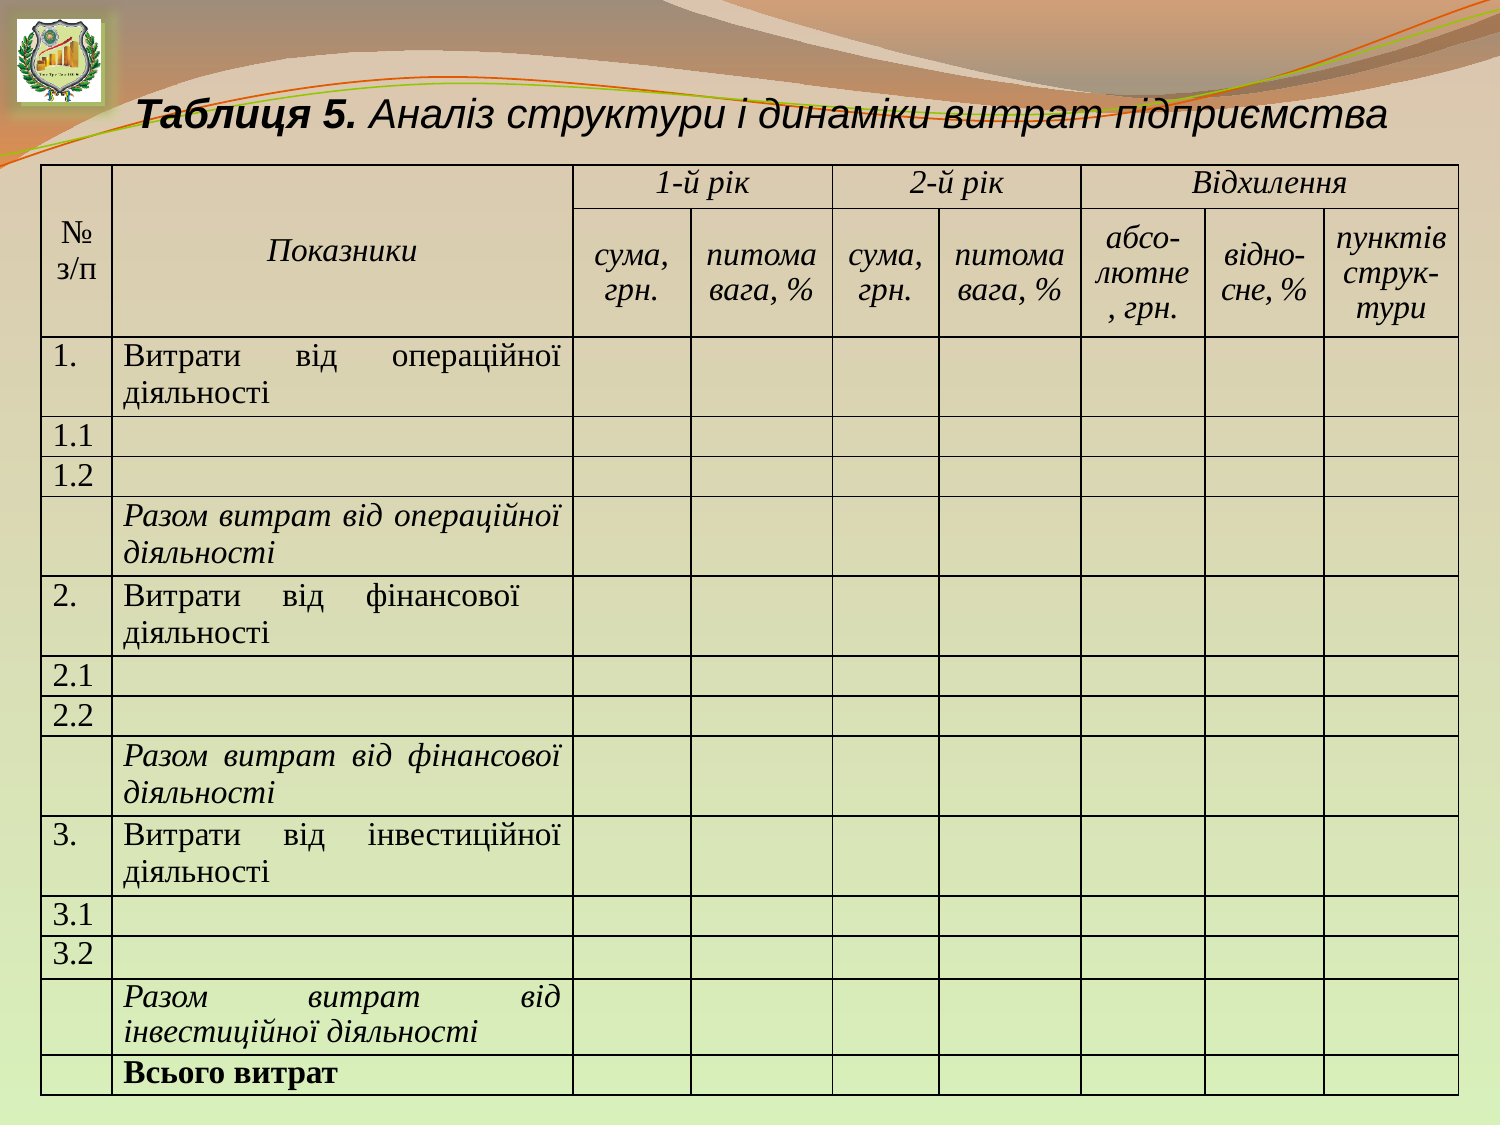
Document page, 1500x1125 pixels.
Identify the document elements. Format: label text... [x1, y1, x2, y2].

table_cell [833, 697, 938, 735]
table_cell [940, 897, 1080, 935]
table_header Показники [113, 166, 572, 336]
table_cell [1325, 577, 1458, 655]
table_header 1-й рік [574, 166, 832, 208]
table_cell [1325, 1056, 1458, 1094]
table_cell [833, 577, 938, 655]
table_cell [692, 657, 832, 695]
table_cell [940, 417, 1080, 456]
table_cell 2. [42, 577, 111, 655]
table_cell [1206, 338, 1323, 416]
table_cell [1325, 497, 1458, 575]
table_cell [940, 697, 1080, 735]
table_cell [833, 817, 938, 895]
table_cell [692, 737, 832, 815]
table_cell [833, 657, 938, 695]
table_cell [1206, 697, 1323, 735]
table_cell [1082, 657, 1204, 695]
table_cell [1325, 457, 1458, 496]
table_cell [574, 338, 690, 416]
table_cell [1206, 937, 1323, 978]
table_cell [113, 897, 572, 935]
table_cell [692, 1056, 832, 1094]
table_cell [833, 937, 938, 978]
table_cell [42, 1056, 111, 1094]
table_cell [42, 980, 111, 1054]
table_cell сума, грн. [833, 209, 938, 336]
table_cell Витрати від інвестиційної діяльності [113, 817, 572, 895]
table_cell Витрати від фінансової діяльності [113, 577, 572, 655]
table_cell [1082, 980, 1204, 1054]
table_cell [574, 937, 690, 978]
table_cell [574, 657, 690, 695]
table_cell [1082, 497, 1204, 575]
text_box Таблиця 5. Аналіз структури і динаміки витрат підприємства [100, 79, 1424, 137]
table_cell [1325, 980, 1458, 1054]
table_cell Разом витрат від операційної діяльності [113, 497, 572, 575]
table_cell Витрати від операційної діяльності [113, 338, 572, 416]
table_cell [1325, 897, 1458, 935]
table_cell [1325, 338, 1458, 416]
table_cell [574, 697, 690, 735]
table_cell [574, 1056, 690, 1094]
table_cell [833, 1056, 938, 1094]
table_cell [692, 980, 832, 1054]
table_header 2-й рік [833, 166, 1080, 208]
table_cell [113, 657, 572, 695]
table_cell [113, 937, 572, 978]
table_cell [574, 417, 690, 456]
table_cell [1082, 817, 1204, 895]
table_cell [692, 338, 832, 416]
table_header Відхилення [1082, 166, 1458, 208]
table_cell Разом витрат від фінансової діяльності [113, 737, 572, 815]
table_cell [833, 417, 938, 456]
table_cell [940, 657, 1080, 695]
table_cell [692, 457, 832, 496]
table_cell 1. [42, 338, 111, 416]
table_cell [940, 457, 1080, 496]
table_cell [1206, 980, 1323, 1054]
table_cell [1206, 417, 1323, 456]
table_cell [574, 897, 690, 935]
table_cell [833, 338, 938, 416]
table_cell [1082, 897, 1204, 935]
table_cell [574, 737, 690, 815]
table_cell [692, 897, 832, 935]
table_cell [1325, 657, 1458, 695]
table_cell Разом витрат від інвестиційної діяльності [113, 980, 572, 1054]
table_cell [940, 937, 1080, 978]
table_cell [1082, 737, 1204, 815]
table_cell сума, грн. [574, 209, 690, 336]
table_cell [833, 457, 938, 496]
table_cell [692, 817, 832, 895]
table_cell [1082, 937, 1204, 978]
table_cell відно-сне, % [1206, 209, 1323, 336]
table_cell [1206, 897, 1323, 935]
table_cell [574, 980, 690, 1054]
table_cell [940, 338, 1080, 416]
table_cell [574, 497, 690, 575]
table_cell [833, 497, 938, 575]
table_cell [1206, 657, 1323, 695]
table_cell [1325, 737, 1458, 815]
table_cell [1082, 338, 1204, 416]
table_cell [1206, 1056, 1323, 1094]
table_cell [940, 1056, 1080, 1094]
table_cell питома вага, % [940, 209, 1080, 336]
table_cell [692, 417, 832, 456]
table_cell [940, 980, 1080, 1054]
picture [17, 18, 101, 102]
table_cell [1206, 817, 1323, 895]
table_header № з/п [42, 166, 111, 336]
table_cell 1.1 [42, 417, 111, 456]
table_cell [574, 817, 690, 895]
table_cell 3. [42, 817, 111, 895]
table_cell [1325, 817, 1458, 895]
table_cell [113, 457, 572, 496]
table_cell [692, 577, 832, 655]
table_cell [1082, 417, 1204, 456]
table_cell питома вага, % [692, 209, 832, 336]
table_cell [940, 737, 1080, 815]
table_cell [1325, 697, 1458, 735]
table_cell [42, 737, 111, 815]
table_cell Всього витрат [113, 1056, 572, 1094]
table_cell [940, 577, 1080, 655]
table_cell 1.2 [42, 457, 111, 496]
table_cell 2.2 [42, 697, 111, 735]
table_cell [1082, 697, 1204, 735]
table_cell [833, 737, 938, 815]
table_cell 3.1 [42, 897, 111, 935]
table_cell [113, 417, 572, 456]
table_cell [692, 697, 832, 735]
table_cell пунктів струк-тури [1325, 209, 1458, 336]
table_cell [1206, 457, 1323, 496]
table_cell [940, 817, 1080, 895]
table_cell [1325, 937, 1458, 978]
table_cell 3.2 [42, 937, 111, 978]
table_cell [574, 577, 690, 655]
table_cell [1082, 1056, 1204, 1094]
table_cell [1206, 737, 1323, 815]
table_cell [833, 897, 938, 935]
table_cell [692, 497, 832, 575]
table_cell [1082, 457, 1204, 496]
table_cell [1082, 577, 1204, 655]
table_cell [940, 497, 1080, 575]
table_cell абсо-лютне, грн. [1082, 209, 1204, 336]
table_cell [1325, 417, 1458, 456]
table_cell [833, 980, 938, 1054]
table_cell [692, 937, 832, 978]
table_cell [1206, 497, 1323, 575]
table_cell [42, 497, 111, 575]
table_cell 2.1 [42, 657, 111, 695]
table_cell [113, 697, 572, 735]
table_cell [1206, 577, 1323, 655]
table_cell [574, 457, 690, 496]
